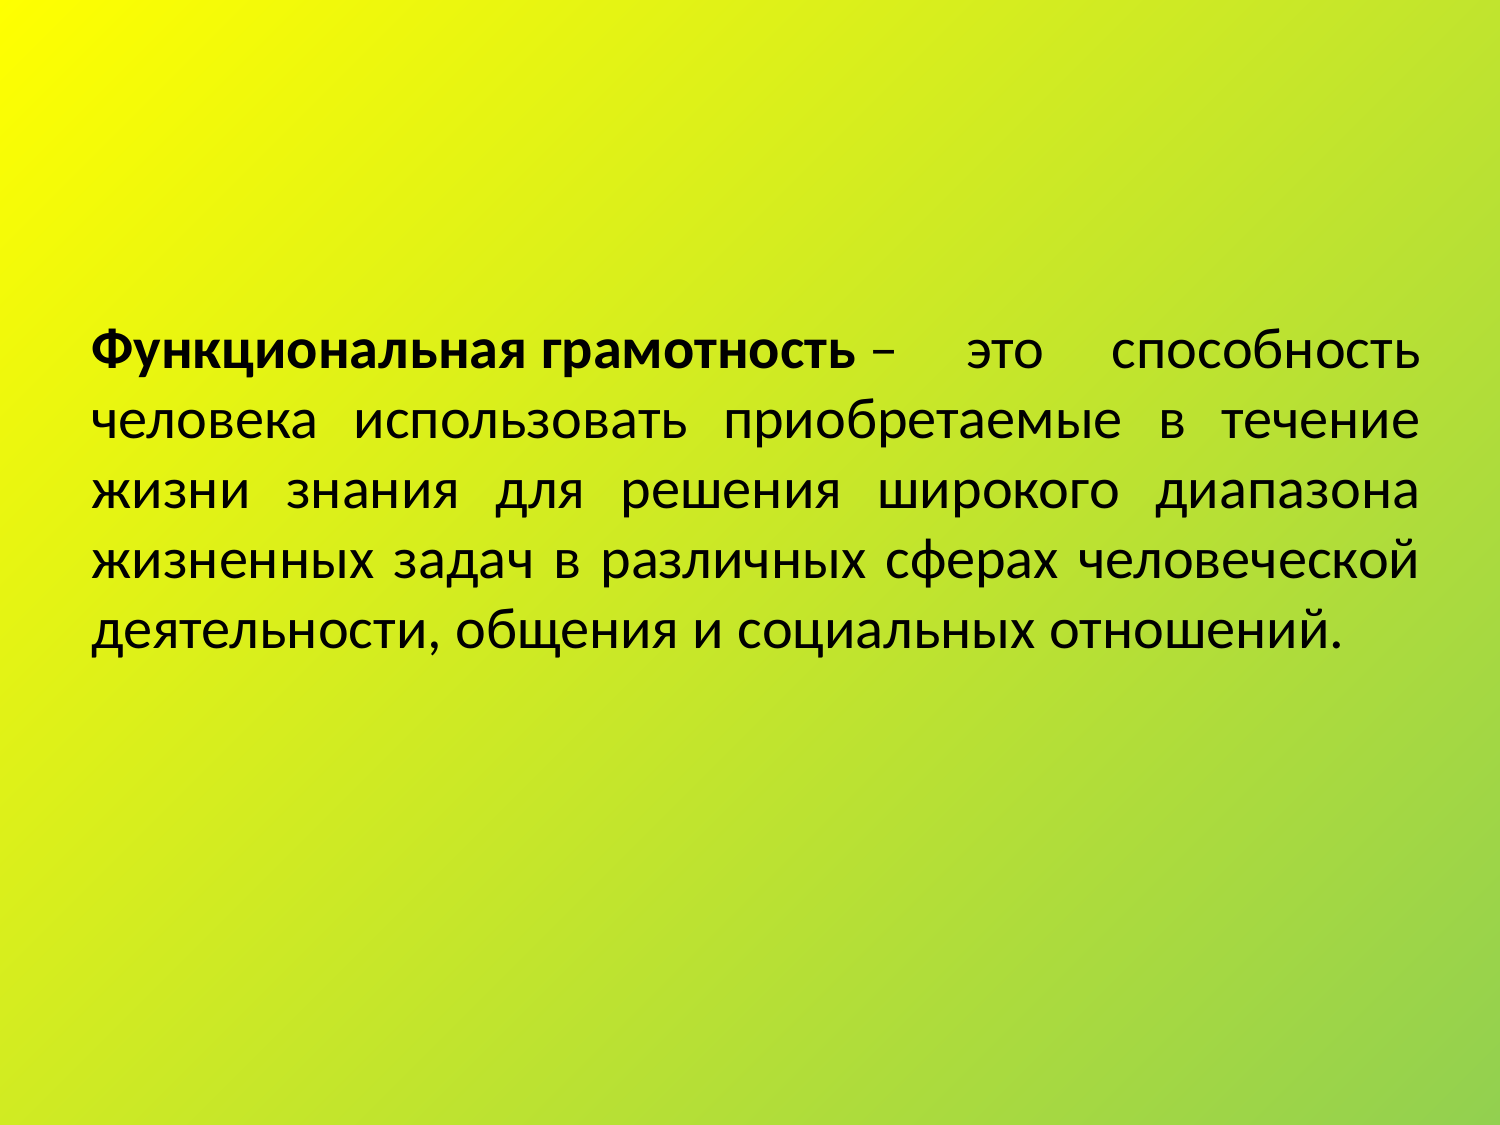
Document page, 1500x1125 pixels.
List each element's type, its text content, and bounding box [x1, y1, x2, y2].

text_box Функциональная грамотность – это способность человека использовать приобретаемые в течение жизни знания для решения широкого диапазона жизненных задач в различных сферах человеческой деятельности, общения и социальных отношений. [76, 302, 1436, 668]
